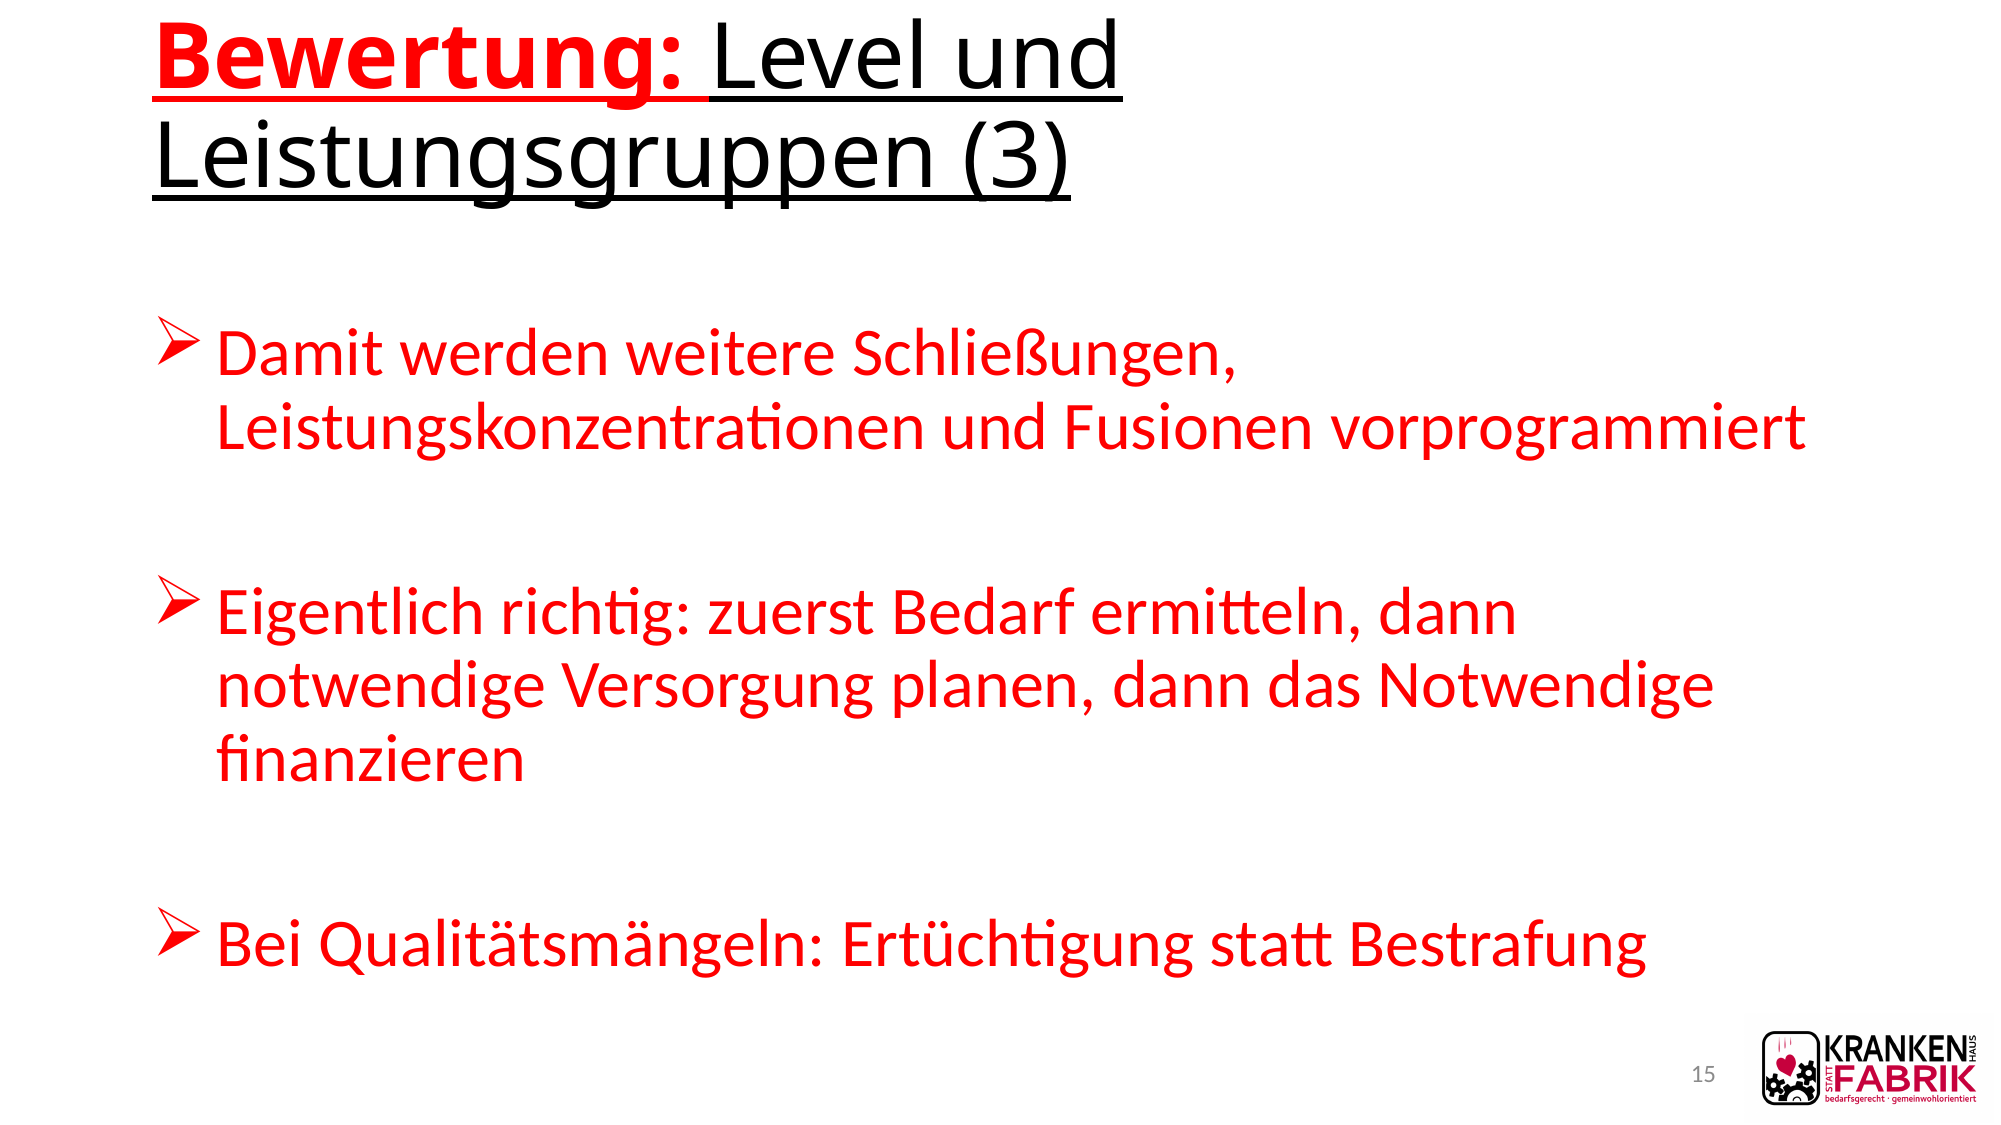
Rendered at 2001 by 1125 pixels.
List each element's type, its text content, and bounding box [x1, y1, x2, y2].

list Damit werden weitere Schließungen, Leistungskonzentrationen und Fusionen vorprogrammiert Eigentlich richtig: zuerst Bedarf ermitteln, dann notwendige Versorgung planen, dann das Notwendige finanzieren Bei Qualitätsmängeln: Ertüchtigung statt Bestrafung [137, 217, 1863, 1043]
title Bewertung: Level und Leistungsgruppen (3) [137, 0, 1863, 217]
slide_number 15 [1281, 1042, 1731, 1103]
picture [1744, 1013, 1994, 1123]
